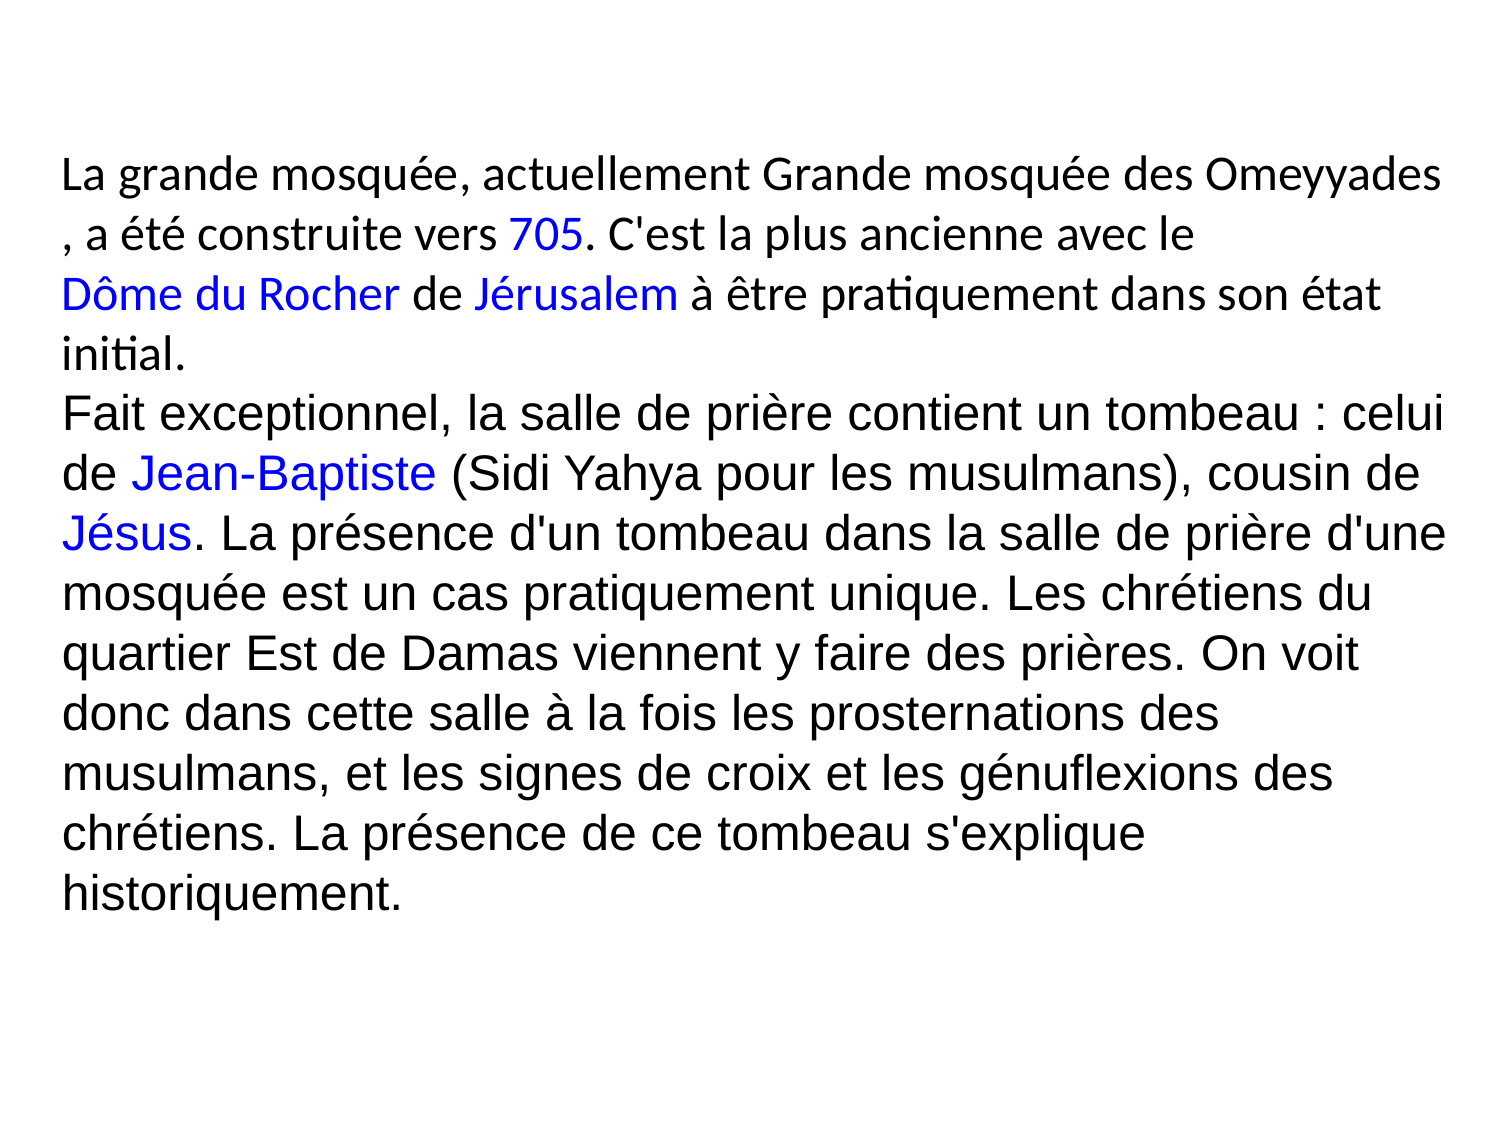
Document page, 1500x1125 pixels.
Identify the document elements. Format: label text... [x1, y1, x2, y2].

text_box La grande mosquée, actuellement Grande mosquée des Omeyyades, a été construite vers 705. C'est la plus ancienne avec le Dôme du Rocher de Jérusalem à être pratiquement dans son état initial. Fait exceptionnel, la salle de prière contient un tombeau : celui de Jean-Baptiste (Sidi Yahya pour les musulmans), cousin de Jésus. La présence d'un tombeau dans la salle de prière d'une mosquée est un cas pratiquement unique. Les chrétiens du quartier Est de Damas viennent y faire des prières. On voit donc dans cette salle à la fois les prosternations des musulmans, et les signes de croix et les génuflexions des chrétiens. La présence de ce tombeau s'explique historiquement. [46, 132, 1465, 928]
